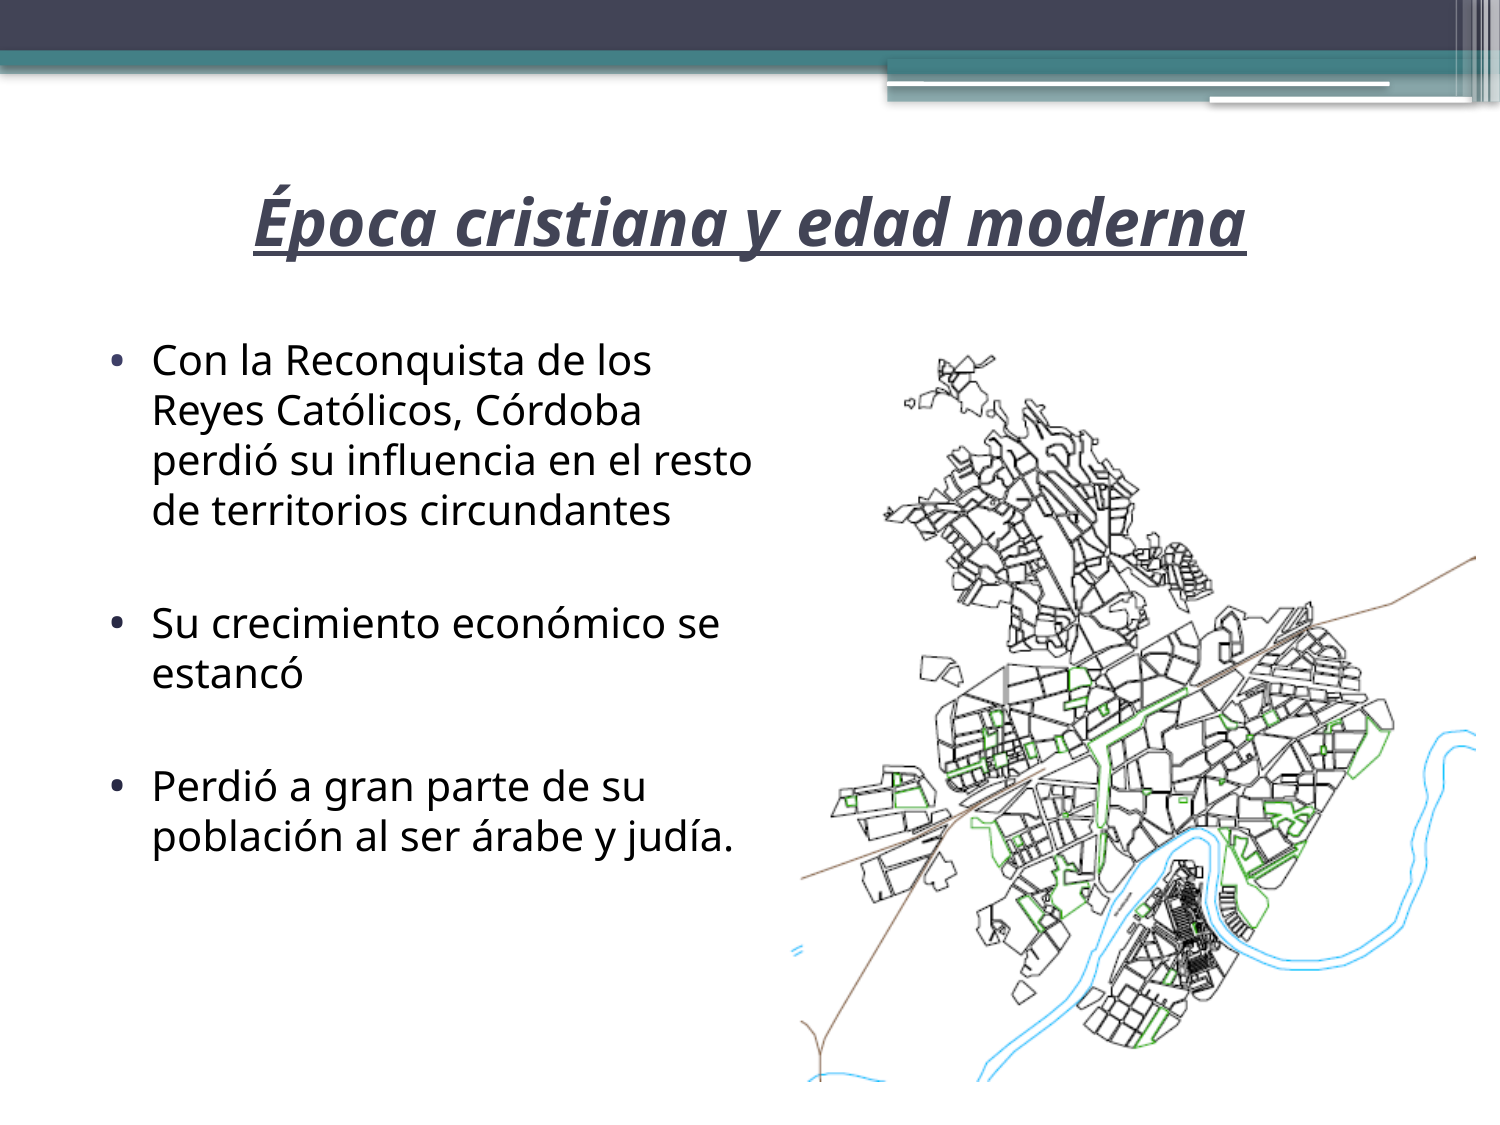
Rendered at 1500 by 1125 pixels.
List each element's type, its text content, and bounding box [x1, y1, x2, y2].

picture [773, 314, 1476, 1082]
list Con la Reconquista de los Reyes Católicos, Córdoba perdió su influencia en el resto de territorios circundantes Su crecimiento económico se estancó Perdió a gran parte de su población al ser árabe y judía. [76, 326, 766, 1059]
title Época cristiana y edad moderna [0, 172, 1500, 268]
